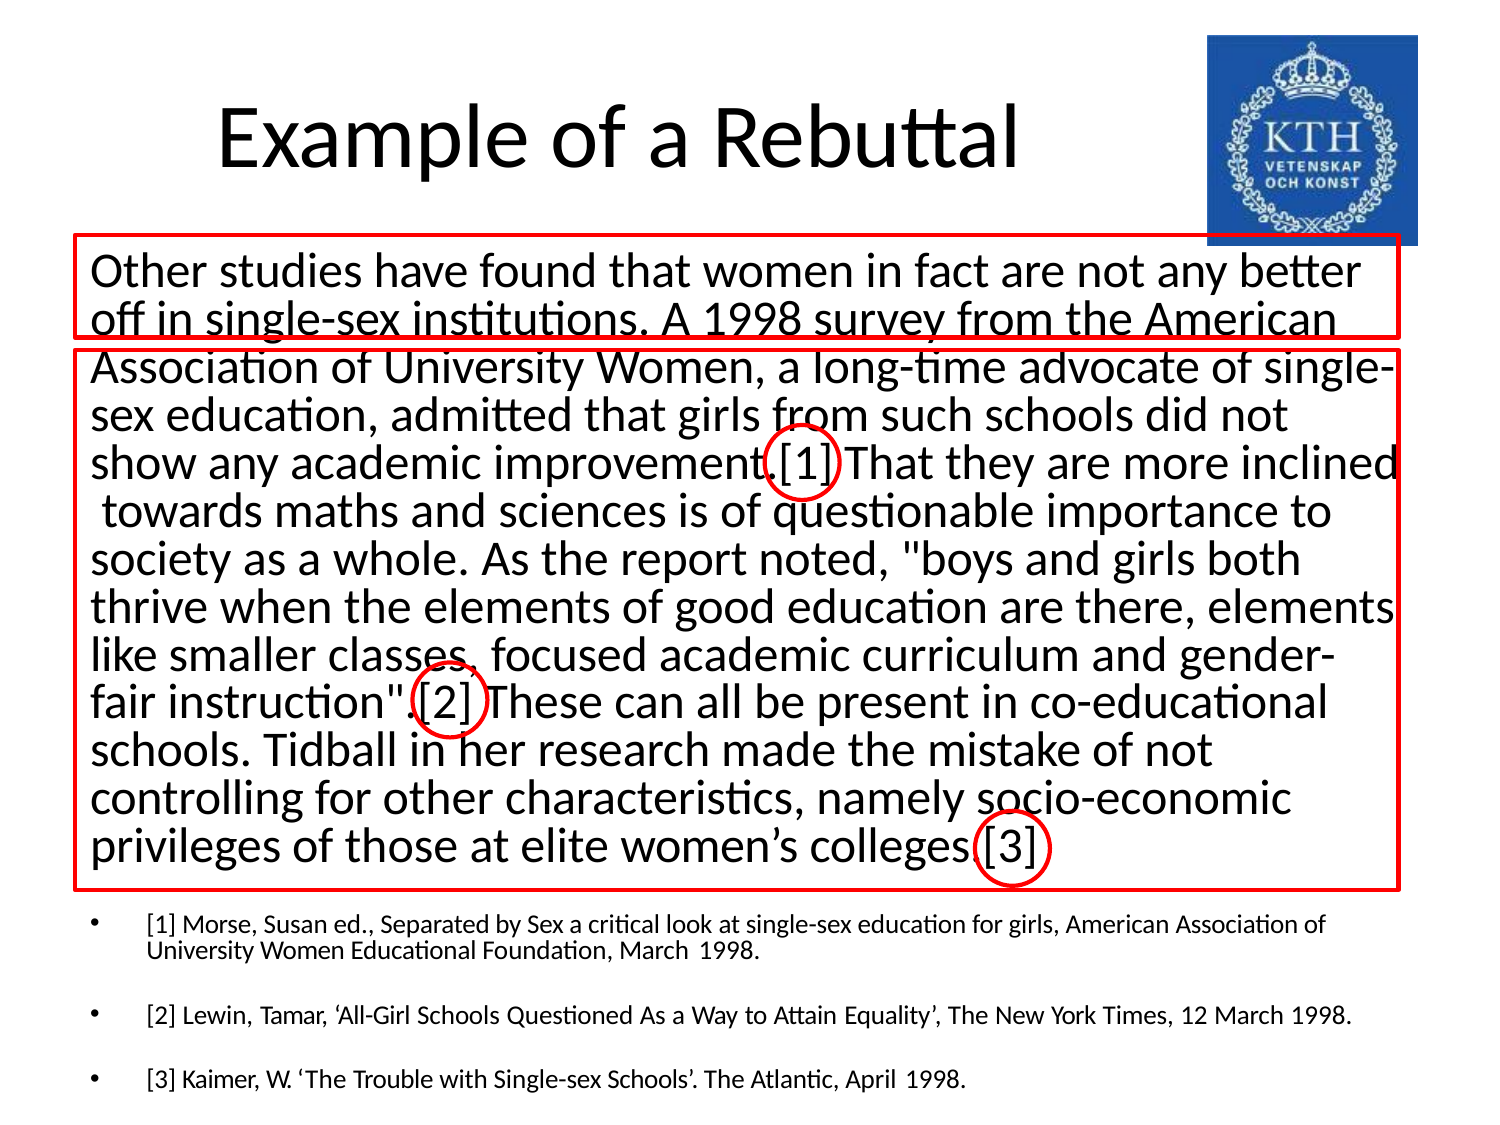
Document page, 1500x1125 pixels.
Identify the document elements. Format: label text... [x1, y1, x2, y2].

text_box [73, 348, 1401, 892]
text_box [1207, 35, 1418, 246]
text_box [73, 233, 1401, 340]
text_box Other studies have found that women in fact are not any better off in single-sex institutions. A 1998 survey from the American Association of University Women, a long-time advocate of single- sex education, admitted that girls from such schools did not show any academic improvement.[1] That they are more inclined towards maths and sciences is of questionable importance to society as a whole. As the report noted, "boys and girls both thrive when the elements of good education are there, elements like smaller classes, focused academic curriculum and gender- fair instruction".[2] These can all be present in co-educational schools. Tidball in her research made the mistake of not controlling for other characteristics, namely socio-economic privileges of those at elite women’s colleges.[3] [87, 234, 1412, 873]
text_box [1] Morse, Susan ed., Separated by Sex a critical look at single-sex education for girls, American Association of University Women Educational Foundation, March 1998. [2] Lewin, Tamar, ‘All-Girl Schools Questioned As a Way to Attain Equality’, The New York Times, 12 March 1998. [3] Kaimer, W. ‘The Trouble with Single-sex Schools’. The Atlantic, April 1998. [87, 904, 1375, 1094]
title Example of a Rebuttal [214, 73, 1032, 233]
text_box [972, 808, 1053, 888]
text_box [762, 422, 842, 503]
text_box [410, 660, 490, 740]
